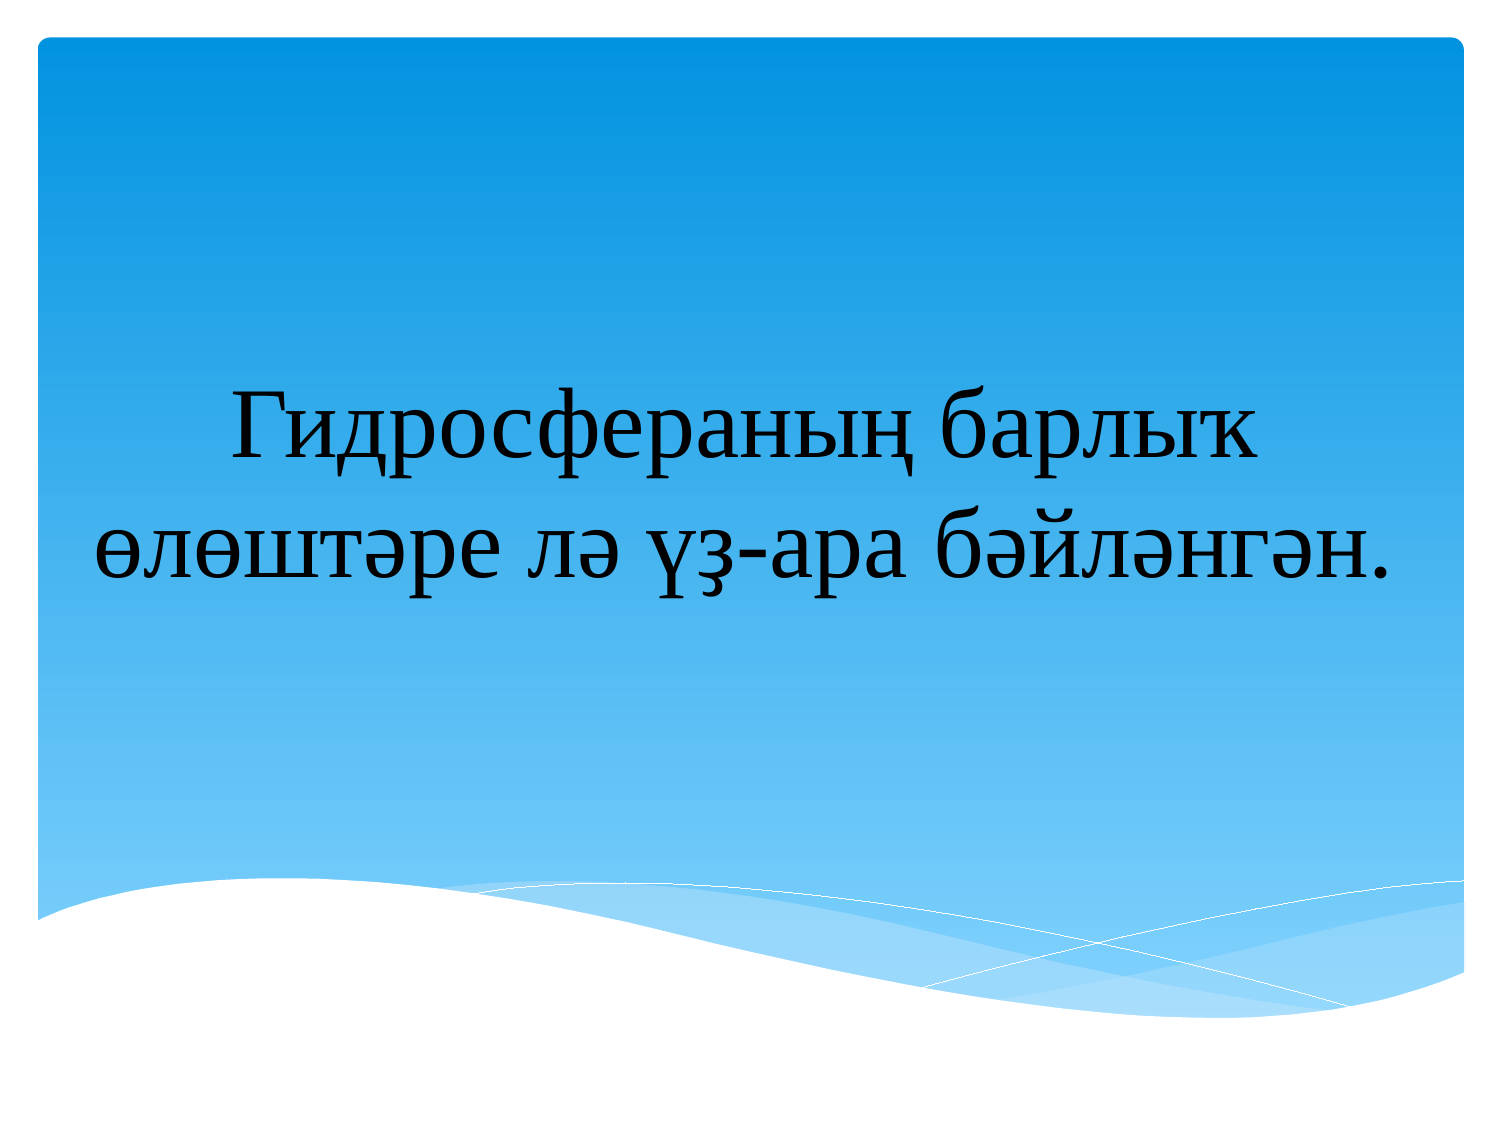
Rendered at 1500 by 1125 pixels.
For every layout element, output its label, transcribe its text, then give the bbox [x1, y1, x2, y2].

subtitle Гидросфераның барлыҡ өлөштәре лә үҙ-ара бәйләнгән. [53, 349, 1436, 1106]
